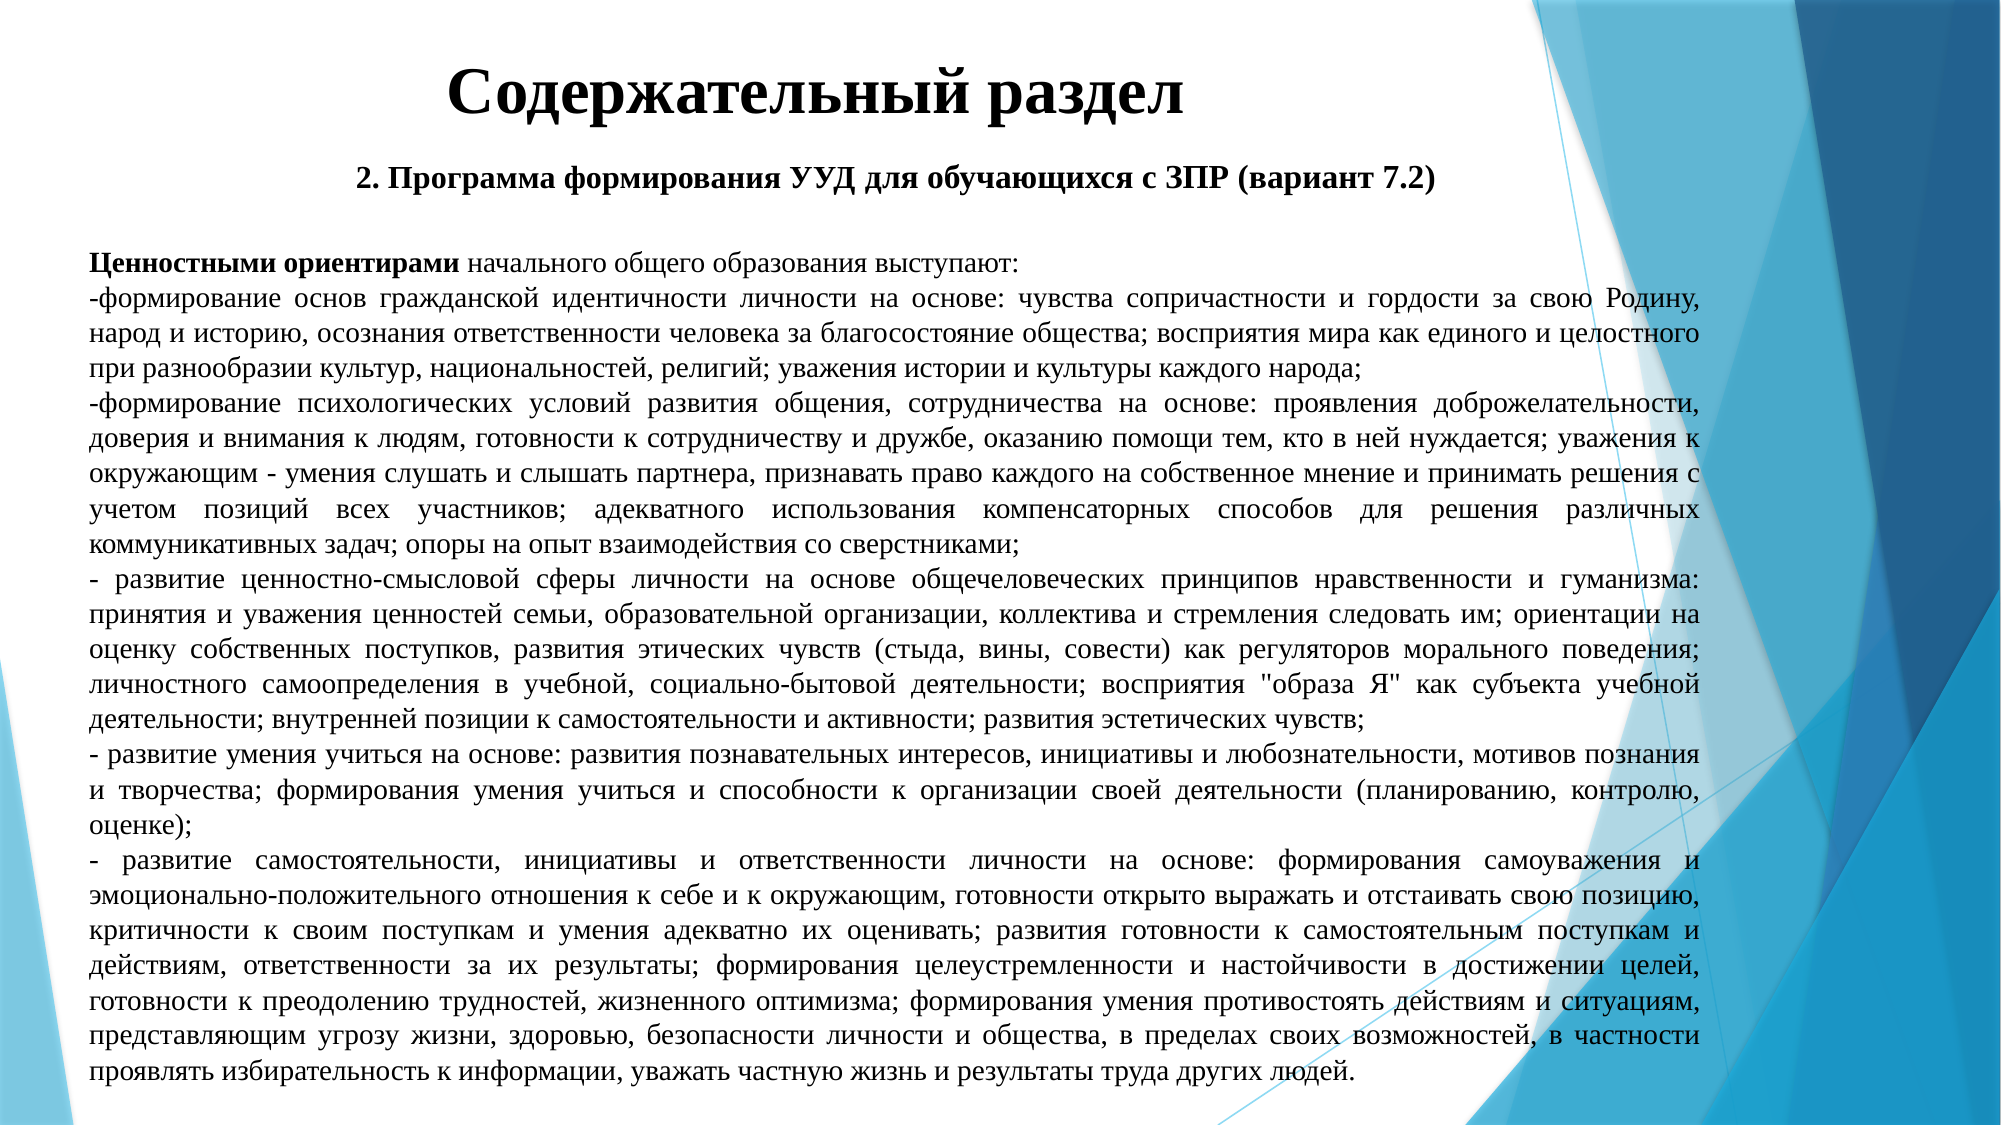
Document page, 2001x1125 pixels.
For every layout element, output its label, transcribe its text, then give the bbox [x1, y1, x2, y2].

list 2. Программа формирования УУД для обучающихся с ЗПР (вариант 7.2) Ценностными ориентирами начального общего образования выступают: -формирование основ гражданской идентичности личности на основе: чувства сопричастности и гордости за свою Родину, народ и историю, осознания ответственности человека за благосостояние общества; восприятия мира как единого и целостного при разнообразии культур, национальностей, религий; уважения истории и культуры каждого народа; -формирование психологических условий развития общения, сотрудничества на основе: проявления доброжелательности, доверия и внимания к людям, готовности к сотрудничеству и дружбе, оказанию помощи тем, кто в ней нуждается; уважения к окружающим - умения слушать и слышать партнера, признавать право каждого на собственное мнение и принимать решения с учетом позиций всех участников; адекватного использования компенсаторных способов для решения различных коммуникативных задач; опоры на опыт взаимодействия со сверстниками; - развитие ценностно-смысловой сферы личности на основе общечеловеческих принципов нравственности и гуманизма: принятия и уважения ценностей семьи, образовательной организации, коллектива и стремления следовать им; ориентации на оценку собственных поступков, развития этических чувств (стыда, вины, совести) как регуляторов морального поведения; личностного самоопределения в учебной, социально-бытовой деятельности; восприятия "образа Я" как субъекта учебной деятельности; внутренней позиции к самостоятельности и активности; развития эстетических чувств; - развитие умения учиться на основе: развития познавательных интересов, инициативы и любознательности, мотивов познания и творчества; формирования умения учиться и способности к организации своей деятельности (планированию, контролю, оценке); - развитие самостоятельности, инициативы и ответственности личности на основе: формирования самоуважения и эмоционально-положительного отношения к себе и к окружающим, готовности открыто выражать и отстаивать свою позицию, критичности к своим поступкам и умения адекватно их оценивать; развития готовности к самостоятельным поступкам и действиям, ответственности за их результаты; формирования целеустремленности и настойчивости в достижении целей, готовности к преодолению трудностей, жизненного оптимизма; формирования умения противостоять действиям и ситуациям, представляющим угрозу жизни, здоровью, безопасности личности и общества, в пределах своих возможностей, в частности проявлять избирательность к информации, уважать частную жизнь и результаты труда других людей. [74, 147, 1718, 1125]
title Содержательный раздел [111, 39, 1522, 147]
